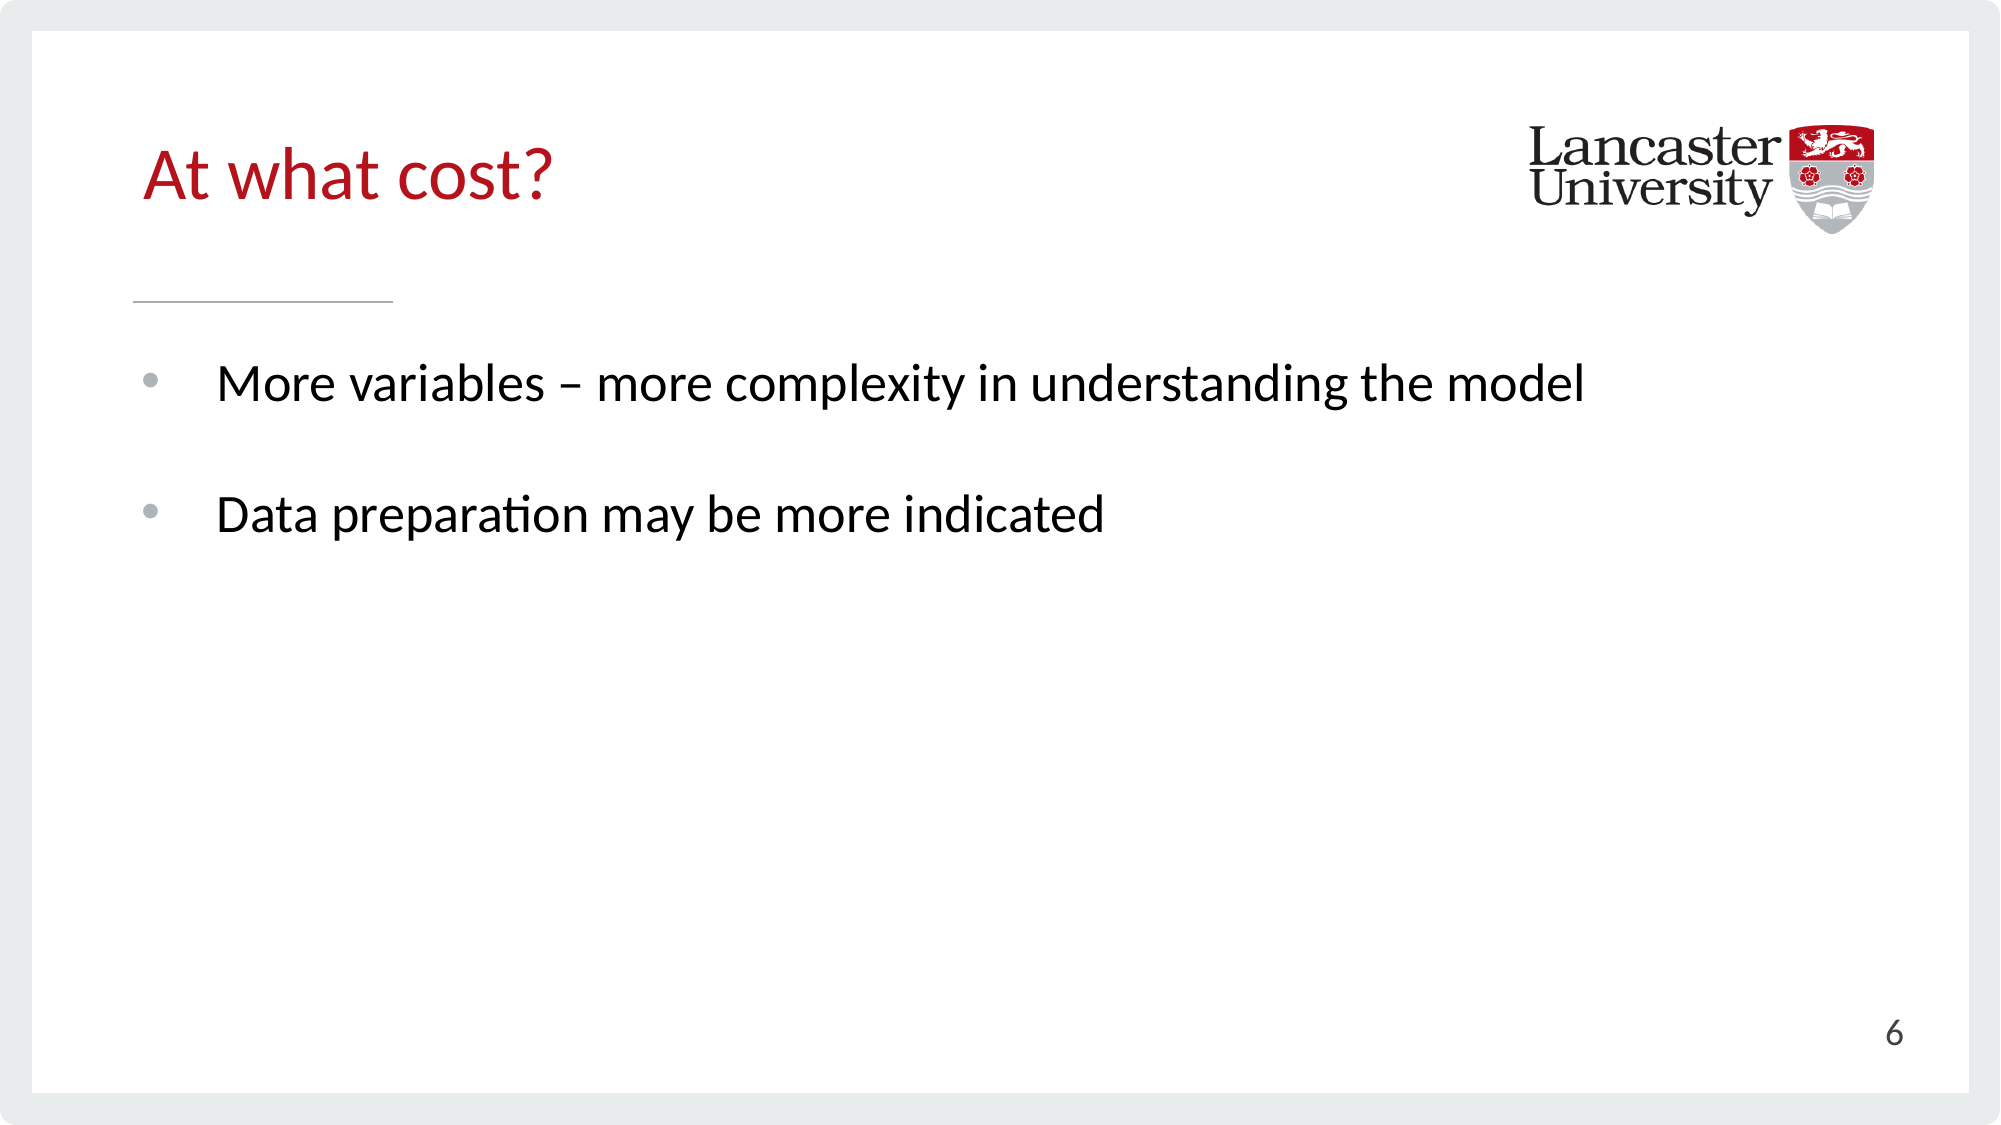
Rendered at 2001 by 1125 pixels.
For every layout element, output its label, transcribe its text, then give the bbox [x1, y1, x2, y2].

list More variables – more complexity in understanding the model Data preparation may be more indicated [126, 307, 1888, 858]
title At what cost? [128, 78, 1448, 279]
slide_number 6 [1468, 1001, 1919, 1061]
